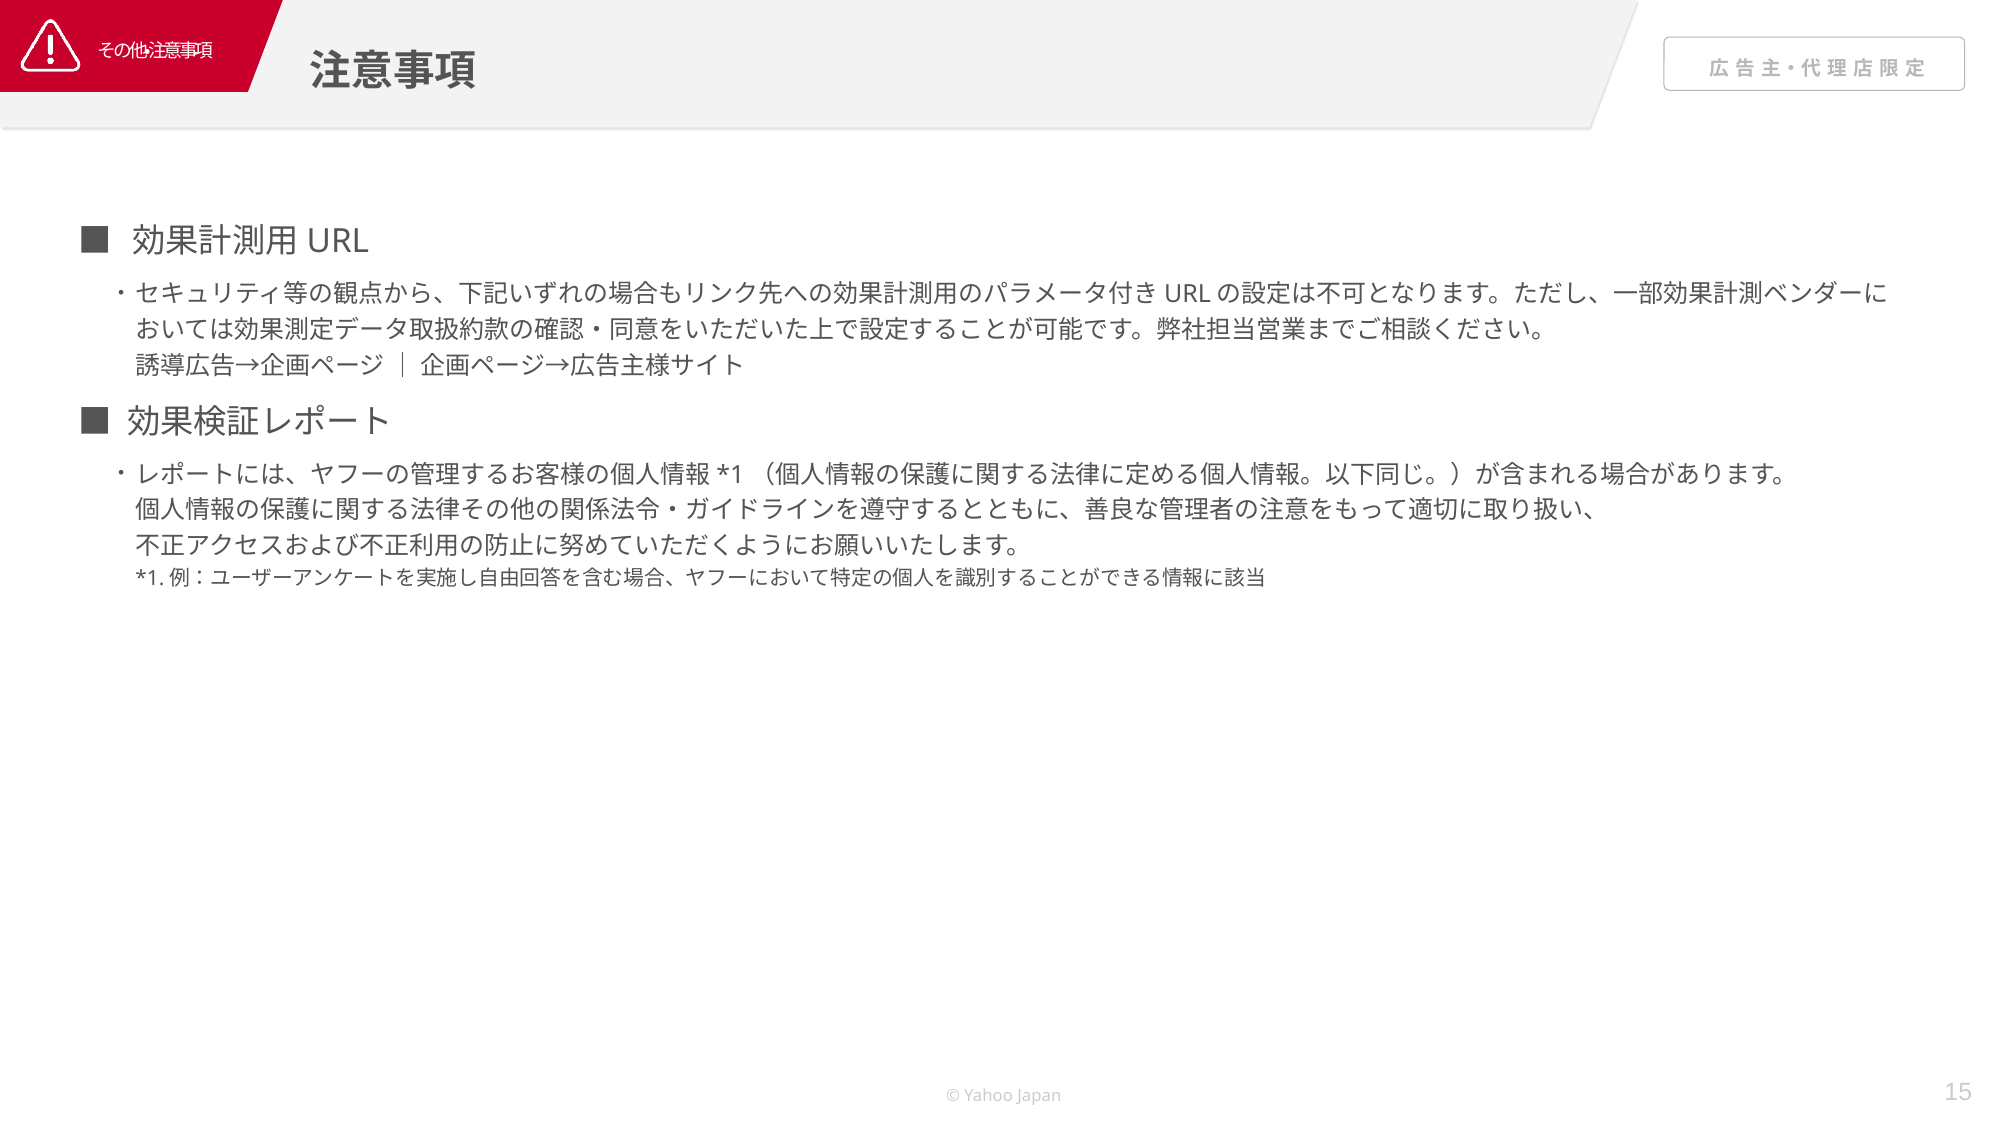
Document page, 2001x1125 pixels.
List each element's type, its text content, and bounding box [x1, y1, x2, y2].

list 注意事項 [309, 41, 1645, 97]
picture [16, 12, 84, 80]
text_box ■ 効果計測用URL セキュリティ等の観点から、下記いずれの場合もリンク先への効果計測用のパラメータ付きURLの設定は不可となります。ただし、一部効果計測ベンダーに おいては効果測定データ取扱約款の確認・同意をいただいた上で設定することが可能です。弊社担当営業までご相談ください。 誘導広告→企画ページ ｜ 企画ページ→広告主様サイト ■ 効果検証レポート レポートには、ヤフーの管理するお客様の個人情報*1（個人情報の保護に関する法律に定める個人情報。以下同じ。）が含まれる場合があります。 個人情報の保護に関する法律その他の関係法令・ガイドラインを遵守するとともに、善良な管理者の注意をもって適切に取り扱い、 不正アクセスおよび不正利用の防止に努めていただくようにお願いいたします。 *1.例：ユーザーアンケートを実施し自由回答を含む場合、ヤフーにおいて特定の個人を識別することができる情報に該当 [78, 211, 1922, 590]
list その他・注意事項 [97, 13, 240, 81]
